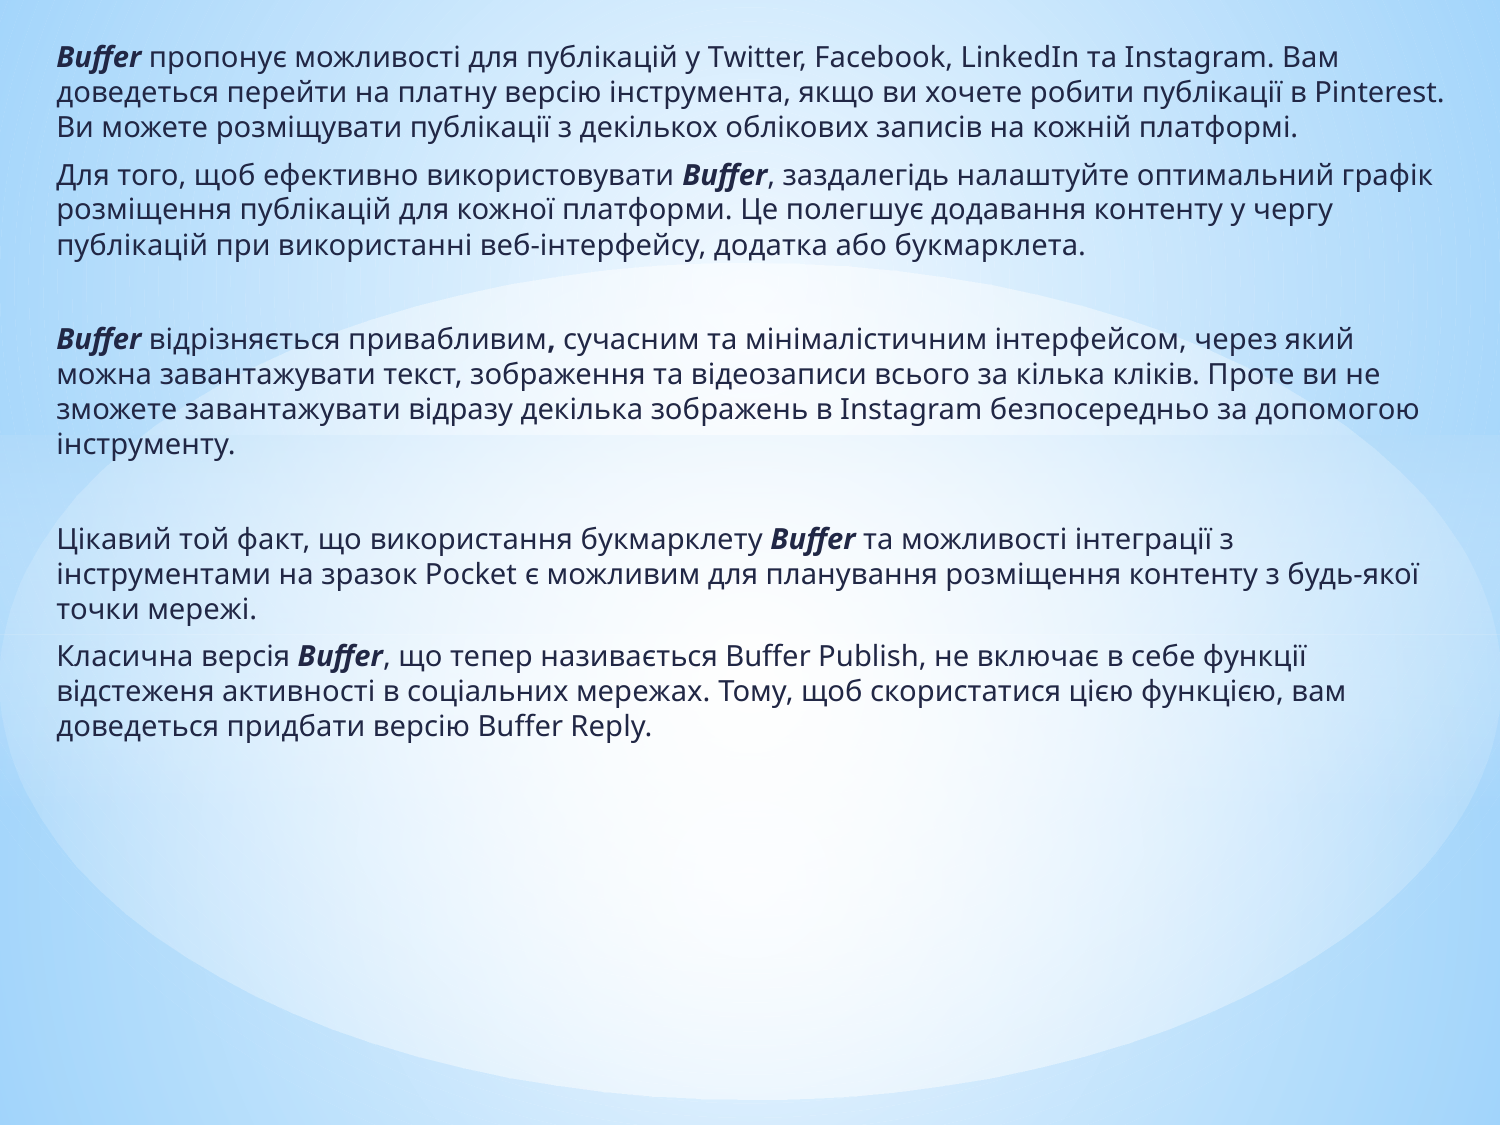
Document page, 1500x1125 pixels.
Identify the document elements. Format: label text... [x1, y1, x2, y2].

subtitle Buffer пропонує можливості для публікацій у Twitter, Facebook, LinkedIn та Instagram. Вам доведеться перейти на платну версію інструмента, якщо ви хочете робити публікації в Pinterest. Ви можете розміщувати публікації з декількох облікових записів на кожній платформі. Для того, щоб ефективно використовувати Buffer, заздалегідь налаштуйте оптимальний графік розміщення публікацій для кожної платформи. Це полегшує додавання контенту у чергу публікацій при використанні веб-інтерфейсу, додатка або букмарклета. Buffer відрізняється привабливим, сучасним та мінімалістичним інтерфейсом, через який можна завантажувати текст, зображення та відеозаписи всього за кілька кліків. Проте ви не зможете завантажувати відразу декілька зображень в Instagram безпосередньо за допомогою інструменту. Цікавий той факт, що використання букмарклету Buffer та можливості інтеграції з інструментами на зразок Pocket є можливим для планування розміщення контенту з будь-якої точки мережі. Класична версія Buffer, що тепер називається Buffer Publish, не включає в себе функції відстеженя активності в соціальних мережах. Тому, щоб скористатися цією функцією, вам доведеться придбати версію Buffer Reply. [41, 30, 1471, 1094]
